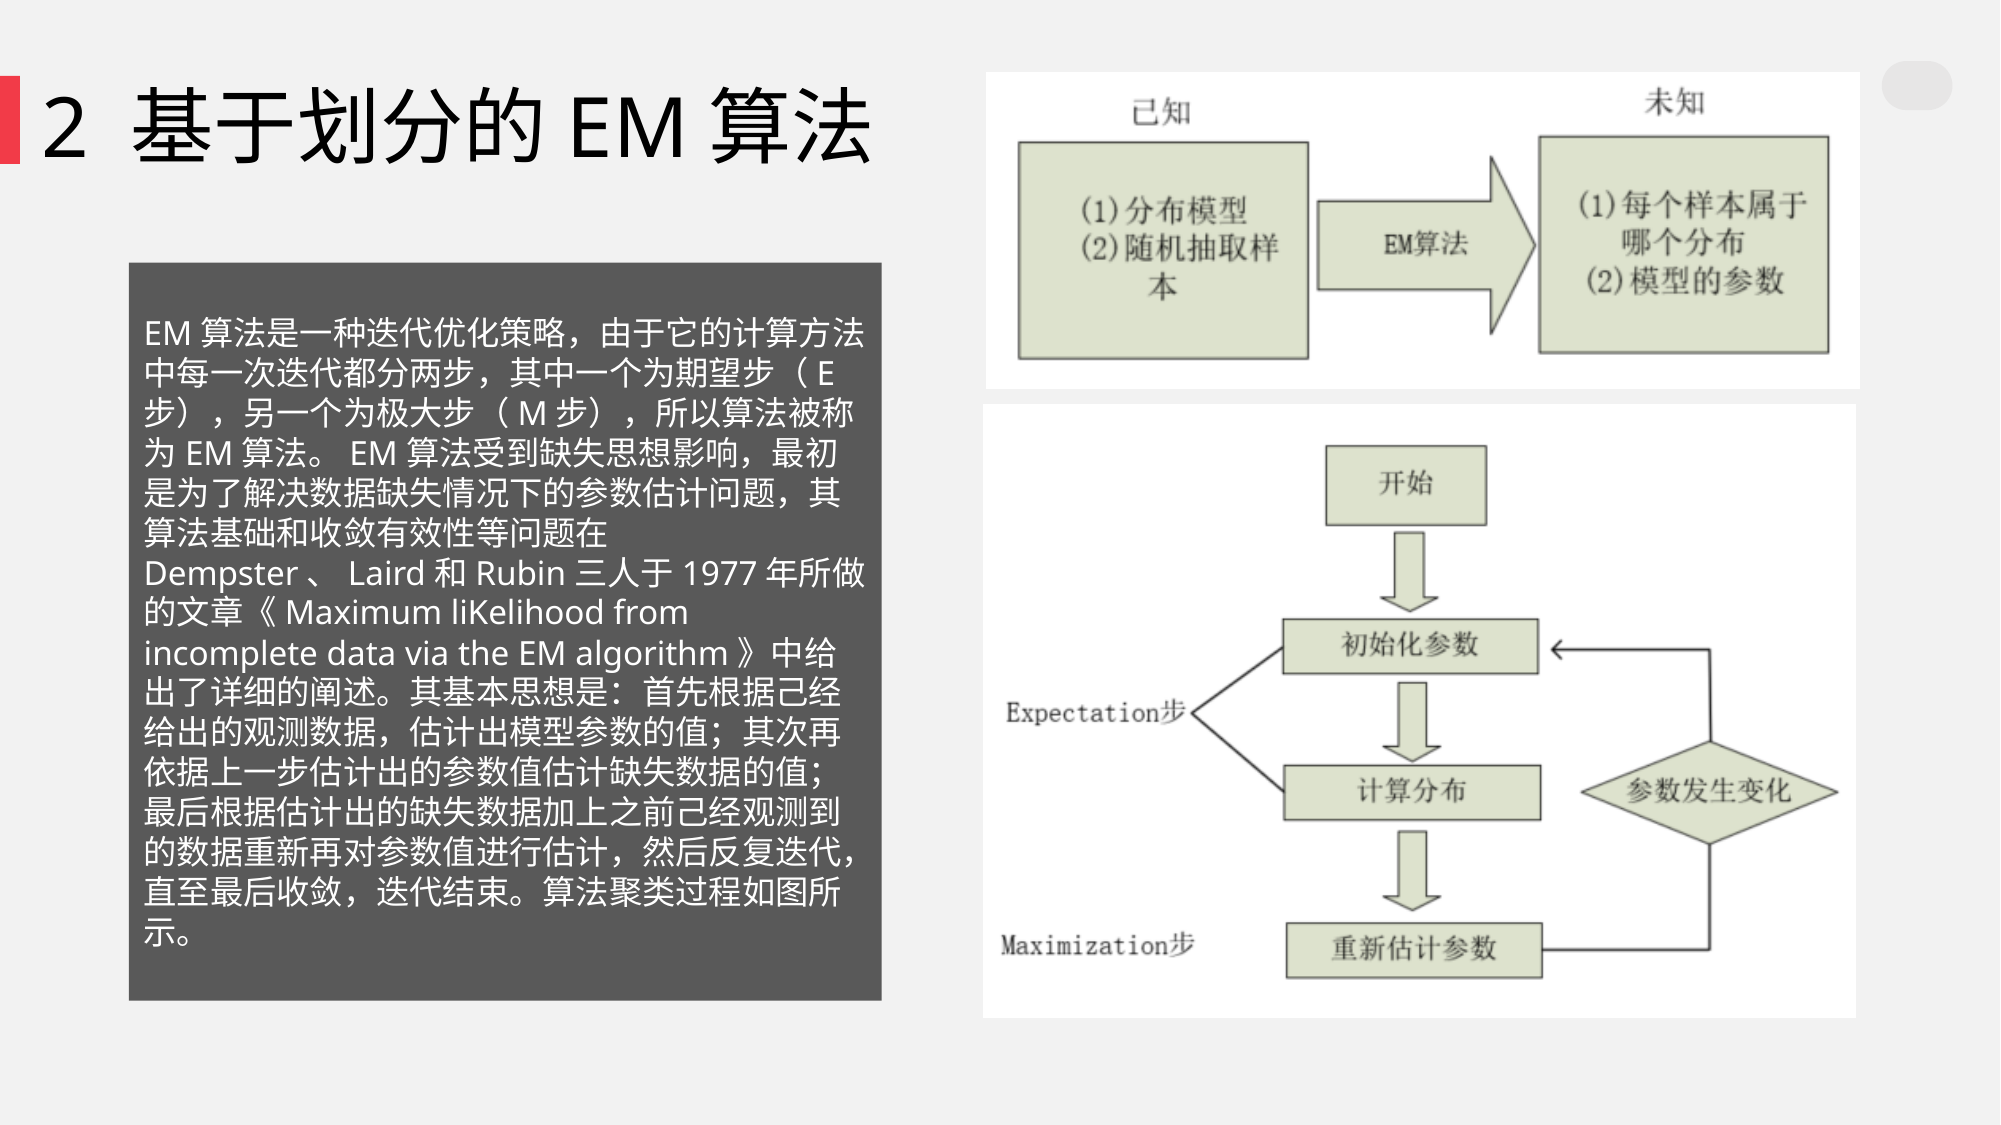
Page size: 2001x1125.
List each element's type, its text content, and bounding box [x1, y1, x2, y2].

text_box EM算法是一种迭代优化策略，由于它的计算方法中每一次迭代都分两步，其中一个为期望步（E步），另一个为极大步（M步），所以算法被称为EM算法。EM算法受到缺失思想影响，最初是为了解决数据缺失情况下的参数估计问题，其算法基础和收敛有效性等问题在Dempster、Laird和Rubin三人于1977年所做的文章《Maximum liKelihood from incomplete data via the EM algorithm》中给出了详细的阐述。其基本思想是：首先根据己经给出的观测数据，估计出模型参数的值；其次再依据上一步估计出的参数值估计缺失数据的值；最后根据估计出的缺失数据加上之前己经观测到的数据重新再对参数值进行估计，然后反复迭代，直至最后收敛，迭代结束。算法聚类过程如图所示。 [128, 262, 883, 1002]
list 2 基于划分的EM算法 [41, 75, 986, 186]
picture [986, 72, 1860, 389]
picture [982, 404, 1856, 1018]
